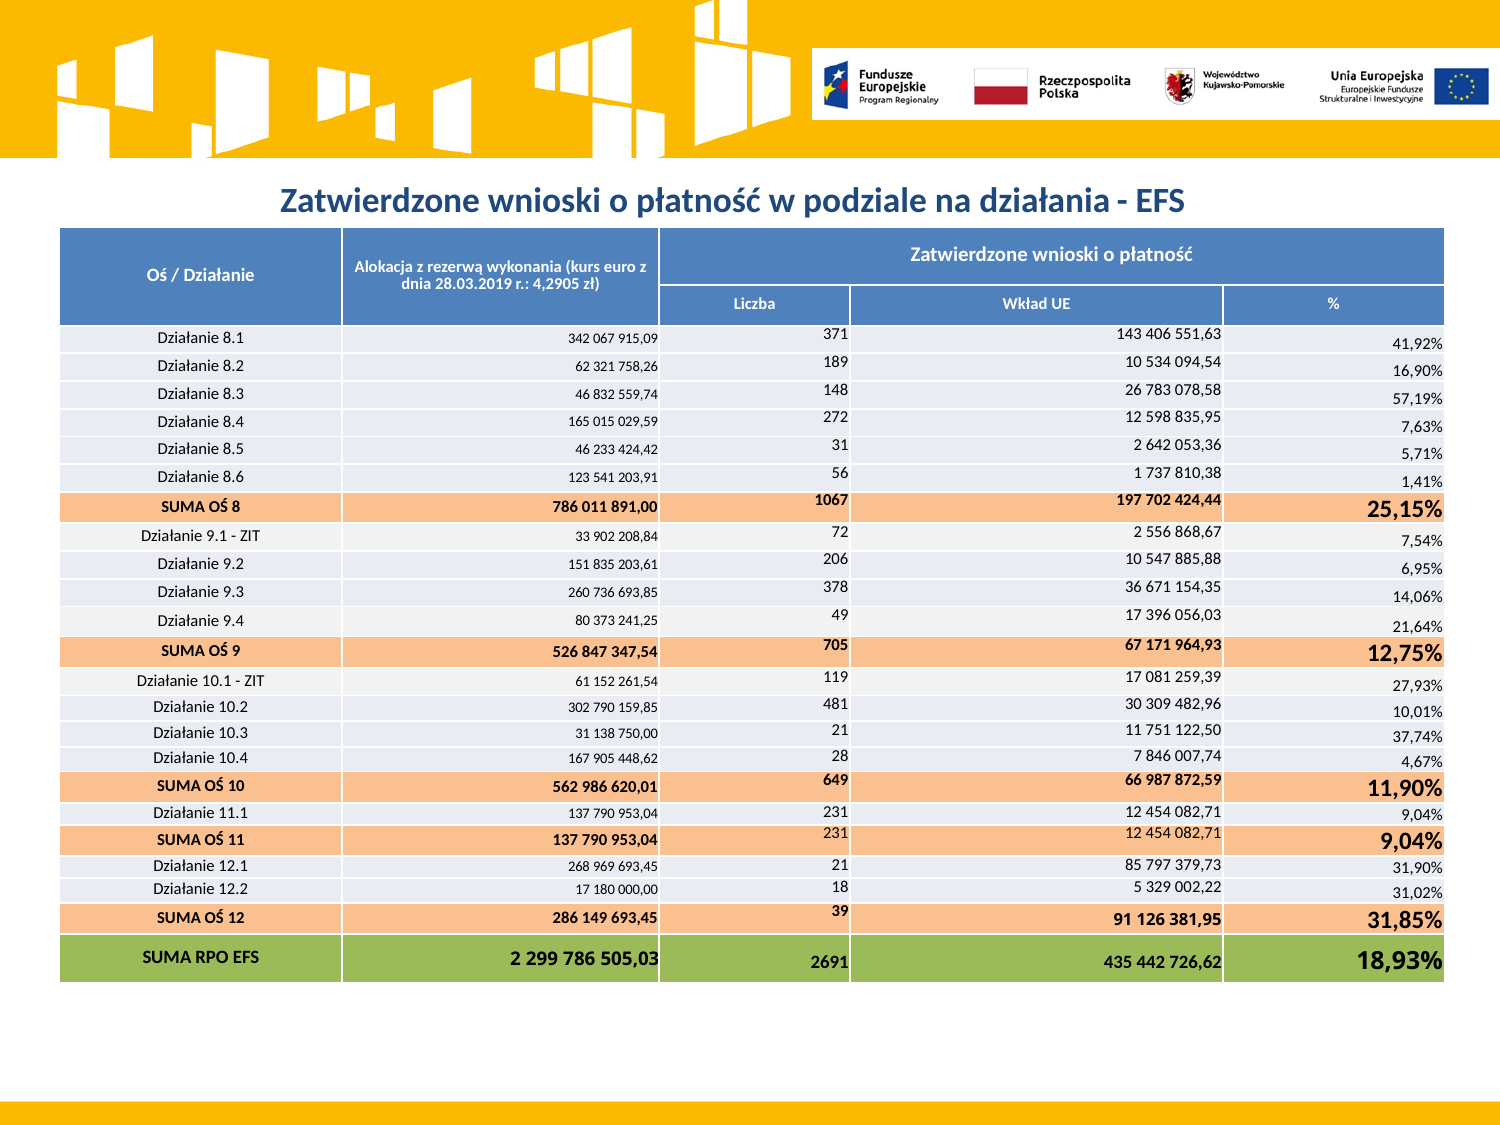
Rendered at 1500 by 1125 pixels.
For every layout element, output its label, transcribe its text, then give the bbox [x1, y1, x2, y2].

table_cell 9,04% [1224, 804, 1444, 824]
table_cell 46 233 424,42 [343, 437, 658, 463]
table_cell 72 [660, 524, 849, 550]
table_cell 371 [660, 327, 849, 352]
table_cell 378 [660, 580, 849, 606]
table_cell 17 396 056,03 [851, 607, 1222, 636]
table_cell 28 [660, 748, 849, 771]
table_cell 1 737 810,38 [851, 465, 1222, 491]
table_cell Działanie 9.1 - ZIT [60, 524, 341, 550]
table_cell 272 [660, 410, 849, 436]
table_cell Działanie 10.1 - ZIT [60, 669, 341, 695]
table_cell 562 986 620,01 [343, 772, 658, 802]
table_cell Działanie 10.3 [60, 722, 341, 746]
table_cell 66 987 872,59 [851, 772, 1222, 802]
picture [0, 0, 1500, 1125]
table_cell 231 [660, 804, 849, 824]
table_cell SUMA OŚ 10 [60, 772, 341, 802]
table_header Zatwierdzone wnioski o płatność [660, 228, 1444, 284]
table_cell 10 534 094,54 [851, 354, 1222, 380]
table_cell 231 [660, 826, 849, 855]
table_cell 481 [660, 696, 849, 720]
table_cell SUMA OŚ 12 [60, 904, 341, 933]
table_cell 206 [660, 552, 849, 578]
table_cell 5 329 002,22 [851, 879, 1222, 902]
table_cell 57,19% [1224, 382, 1444, 408]
table_cell 80 373 241,25 [343, 607, 658, 636]
table_cell 56 [660, 465, 849, 491]
table_cell Działanie 12.1 [60, 857, 341, 877]
table_cell 143 406 551,63 [851, 327, 1222, 352]
table_cell 189 [660, 354, 849, 380]
table_cell 2 642 053,36 [851, 437, 1222, 463]
table_cell 526 847 347,54 [343, 637, 658, 667]
text_box Zatwierdzone wnioski o płatność w podziale na działania - EFS [21, 169, 1445, 227]
table_cell SUMA RPO EFS [60, 935, 341, 982]
table_cell 2 556 868,67 [851, 524, 1222, 550]
table_cell 268 969 693,45 [343, 857, 658, 877]
table_cell 18,93% [1224, 935, 1444, 982]
table_cell Działanie 8.1 [60, 327, 341, 352]
table_cell Działanie 8.4 [60, 410, 341, 436]
table_cell Liczba [660, 286, 849, 325]
table_cell 62 321 758,26 [343, 354, 658, 380]
table_cell 16,90% [1224, 354, 1444, 380]
table_cell 119 [660, 669, 849, 695]
table_cell 2 299 786 505,03 [343, 935, 658, 982]
table_cell 12,75% [1224, 637, 1444, 667]
table_cell 1,41% [1224, 465, 1444, 491]
table_cell 14,06% [1224, 580, 1444, 606]
table_cell 6,95% [1224, 552, 1444, 578]
table_cell 137 790 953,04 [343, 804, 658, 824]
table_cell 30 309 482,96 [851, 696, 1222, 720]
table_cell 18 [660, 879, 849, 902]
table_cell 26 783 078,58 [851, 382, 1222, 408]
table_cell 21 [660, 722, 849, 746]
table_cell 302 790 159,85 [343, 696, 658, 720]
table_cell 649 [660, 772, 849, 802]
table_cell SUMA OŚ 8 [60, 493, 341, 522]
table_cell 39 [660, 904, 849, 933]
table_cell 7 846 007,74 [851, 748, 1222, 771]
table_cell 17 081 259,39 [851, 669, 1222, 695]
table_cell Działanie 9.3 [60, 580, 341, 606]
table_cell 12 454 082,71 [851, 826, 1222, 855]
table_cell 5,71% [1224, 437, 1444, 463]
table_cell 342 067 915,09 [343, 327, 658, 352]
table_cell 286 149 693,45 [343, 904, 658, 933]
table_cell Działanie 10.2 [60, 696, 341, 720]
table_cell 786 011 891,00 [343, 493, 658, 522]
table_cell 11 751 122,50 [851, 722, 1222, 746]
table_cell 167 905 448,62 [343, 748, 658, 771]
table_cell 31 138 750,00 [343, 722, 658, 746]
table_cell 197 702 424,44 [851, 493, 1222, 522]
table_cell 260 736 693,85 [343, 580, 658, 606]
table_cell 61 152 261,54 [343, 669, 658, 695]
table_cell 91 126 381,95 [851, 904, 1222, 933]
table_header Oś / Działanie [60, 228, 341, 325]
table_cell 11,90% [1224, 772, 1444, 802]
table_cell 67 171 964,93 [851, 637, 1222, 667]
table_cell 12 454 082,71 [851, 804, 1222, 824]
table_cell % [1224, 286, 1444, 325]
table_cell SUMA OŚ 9 [60, 637, 341, 667]
table_cell 46 832 559,74 [343, 382, 658, 408]
table_cell 49 [660, 607, 849, 636]
table_cell 165 015 029,59 [343, 410, 658, 436]
table_cell 31,90% [1224, 857, 1444, 877]
table_cell 21 [660, 857, 849, 877]
table_cell Działanie 10.4 [60, 748, 341, 771]
table_cell 21,64% [1224, 607, 1444, 636]
table_cell 12 598 835,95 [851, 410, 1222, 436]
table_cell 85 797 379,73 [851, 857, 1222, 877]
table_cell 151 835 203,61 [343, 552, 658, 578]
table_cell 10 547 885,88 [851, 552, 1222, 578]
table_cell 41,92% [1224, 327, 1444, 352]
table_cell 37,74% [1224, 722, 1444, 746]
table_header Alokacja z rezerwą wykonania (kurs euro z dnia 28.03.2019 r.: 4,2905 zł) [343, 228, 658, 325]
table_cell 7,63% [1224, 410, 1444, 436]
table_cell SUMA OŚ 11 [60, 826, 341, 855]
table_cell 17 180 000,00 [343, 879, 658, 902]
table_cell 123 541 203,91 [343, 465, 658, 491]
table_cell Działanie 11.1 [60, 804, 341, 824]
table_cell 27,93% [1224, 669, 1444, 695]
table_cell 2691 [660, 935, 849, 982]
table_cell Działanie 12.2 [60, 879, 341, 902]
table_cell 9,04% [1224, 826, 1444, 855]
table_cell Działanie 8.2 [60, 354, 341, 380]
table_cell 1067 [660, 493, 849, 522]
table_cell 435 442 726,62 [851, 935, 1222, 982]
table_cell 36 671 154,35 [851, 580, 1222, 606]
table_cell Działanie 9.2 [60, 552, 341, 578]
table_cell Wkład UE [851, 286, 1222, 325]
table_cell Działanie 8.3 [60, 382, 341, 408]
table_cell Działanie 8.6 [60, 465, 341, 491]
table_cell 33 902 208,84 [343, 524, 658, 550]
table_cell 148 [660, 382, 849, 408]
table_cell 10,01% [1224, 696, 1444, 720]
table_cell 705 [660, 637, 849, 667]
table_cell 25,15% [1224, 493, 1444, 522]
table_cell 31 [660, 437, 849, 463]
table_cell 31,02% [1224, 879, 1444, 902]
table_cell Działanie 8.5 [60, 437, 341, 463]
table_cell 4,67% [1224, 748, 1444, 771]
table_cell 137 790 953,04 [343, 826, 658, 855]
table_cell 7,54% [1224, 524, 1444, 550]
table_cell Działanie 9.4 [60, 607, 341, 636]
table_cell 31,85% [1224, 904, 1444, 933]
